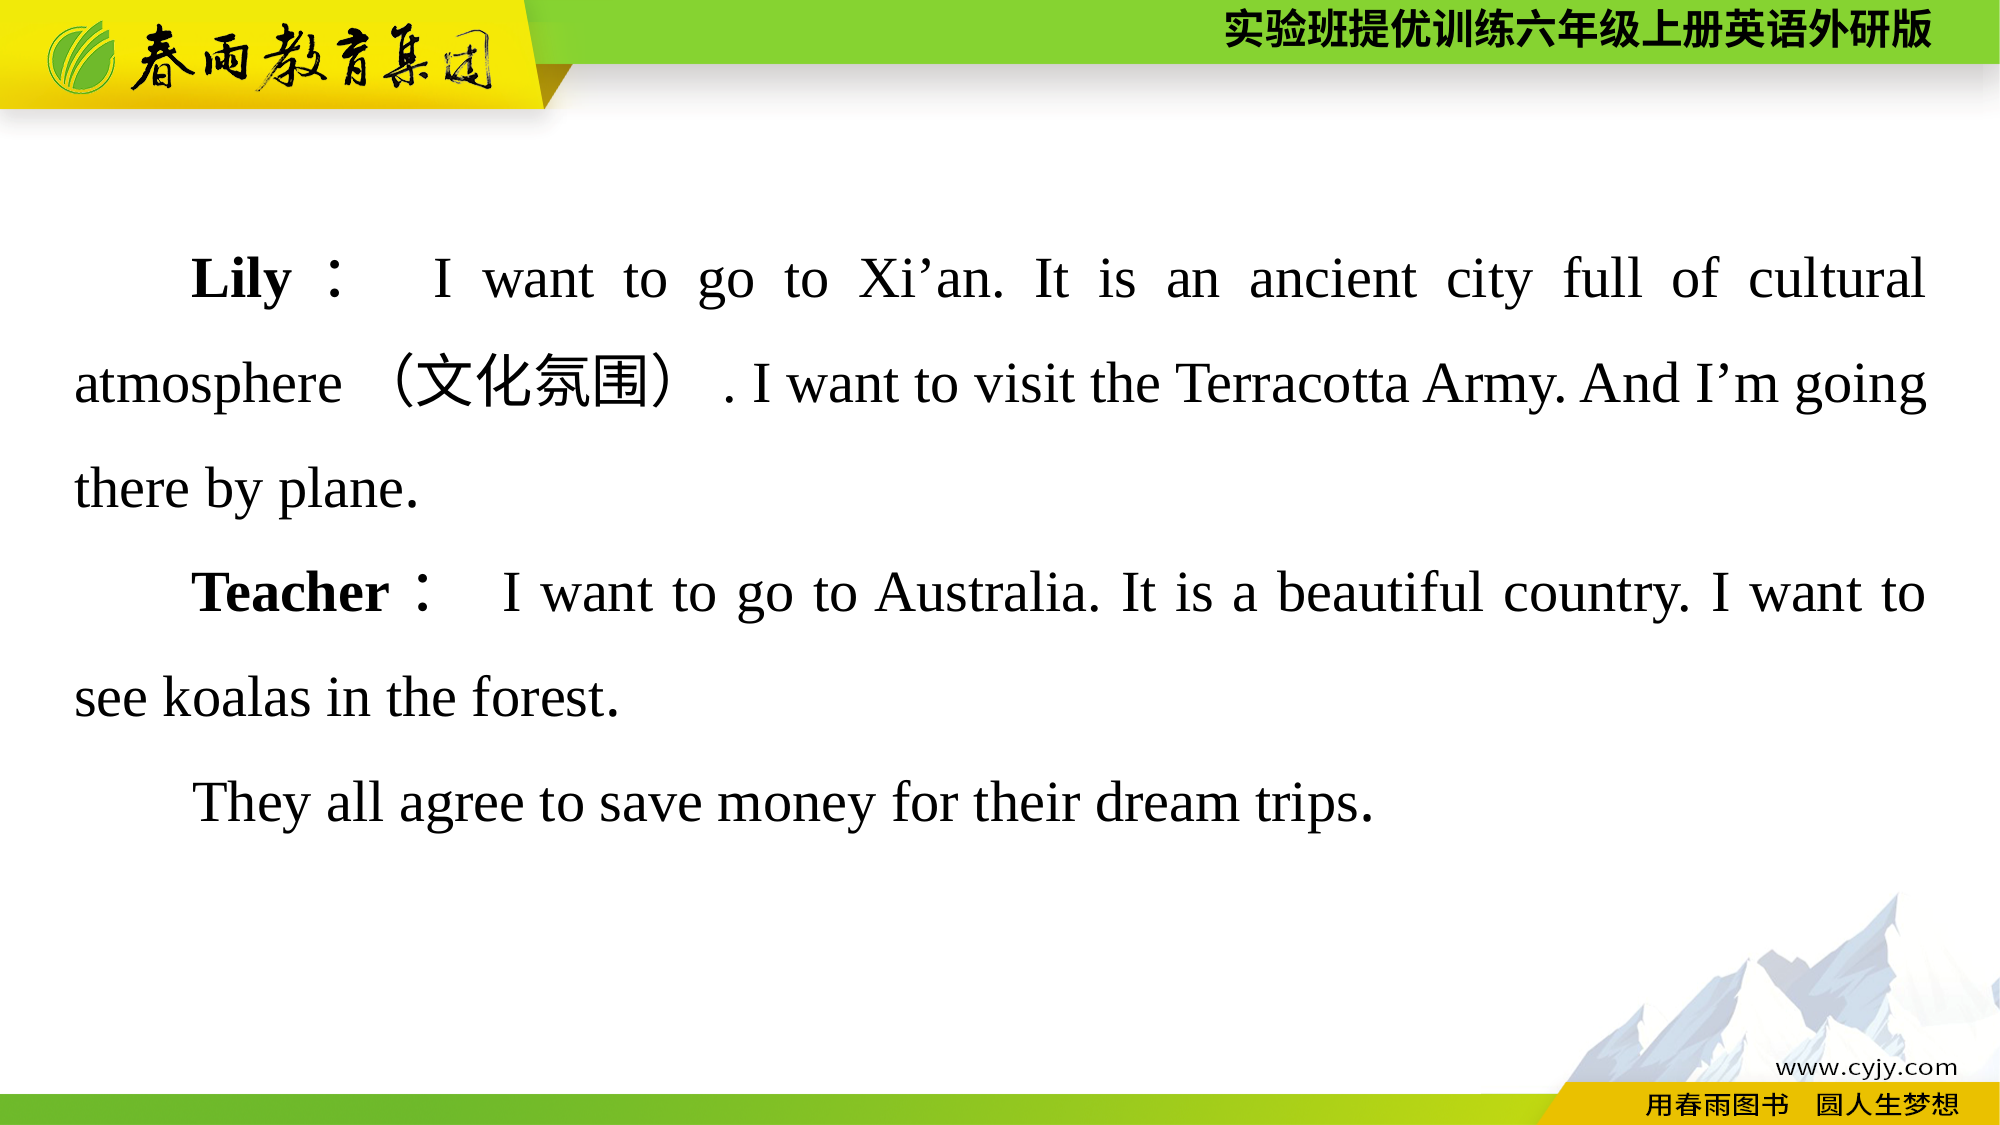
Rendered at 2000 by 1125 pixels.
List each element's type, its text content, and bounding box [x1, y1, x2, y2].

list Lily： I want to go to Xi’an. It is an ancient city full of cultural atmosphere（文化氛围）. I want to visit the Terracotta Army. And I’m going there by plane. Teacher： I want to go to Australia. It is a beautiful country. I want to see koalas in the forest. They all agree to save money for their dream trips. [59, 196, 1944, 831]
picture [0, 0, 2000, 1125]
